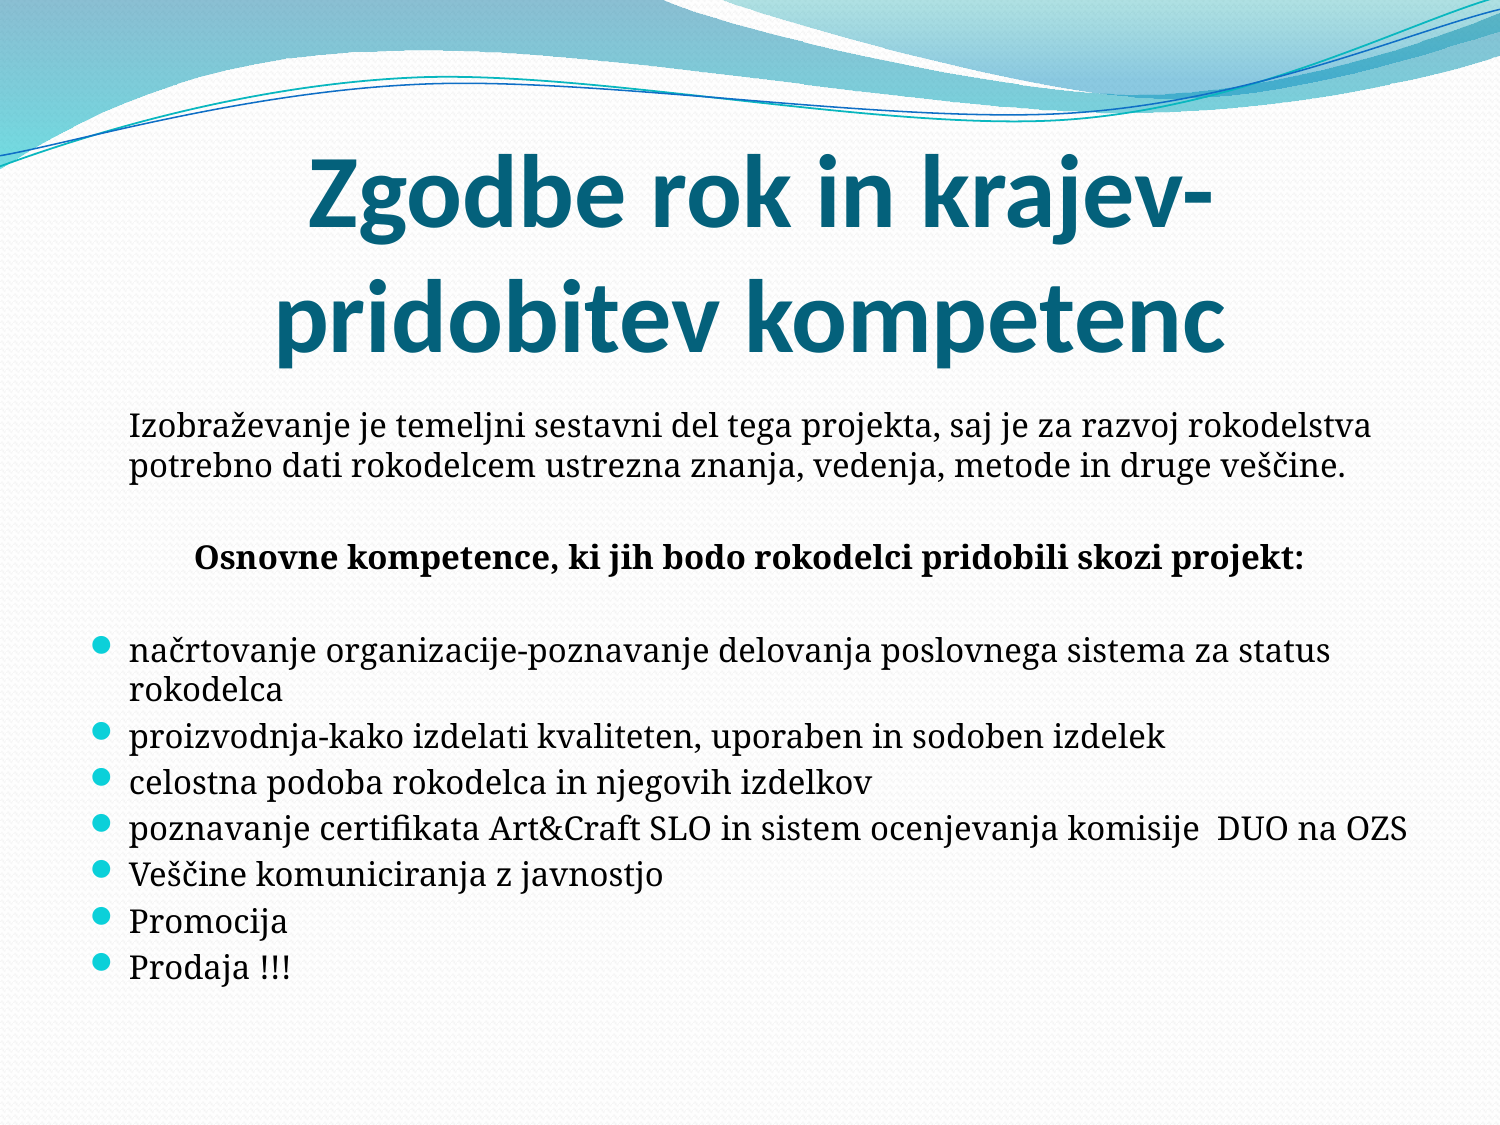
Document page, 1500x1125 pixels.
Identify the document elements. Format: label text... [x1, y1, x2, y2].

list Izobraževanje je temeljni sestavni del tega projekta, saj je za razvoj rokodelstva potrebno dati rokodelcem ustrezna znanja, vedenja, metode in druge veščine. Osnovne kompetence, ki jih bodo rokodelci pridobili skozi projekt: načrtovanje organizacije-poznavanje delovanja poslovnega sistema za status rokodelca proizvodnja-kako izdelati kvaliteten, uporaben in sodoben izdelek celostna podoba rokodelca in njegovih izdelkov poznavanje certifikata Art&Craft SLO in sistem ocenjevanja komisije DUO na OZS Veščine komuniciranja z javnostjo Promocija Prodaja !!! [75, 397, 1425, 1038]
title Zgodbe rok in krajev-pridobitev kompetenc [75, 115, 1425, 374]
